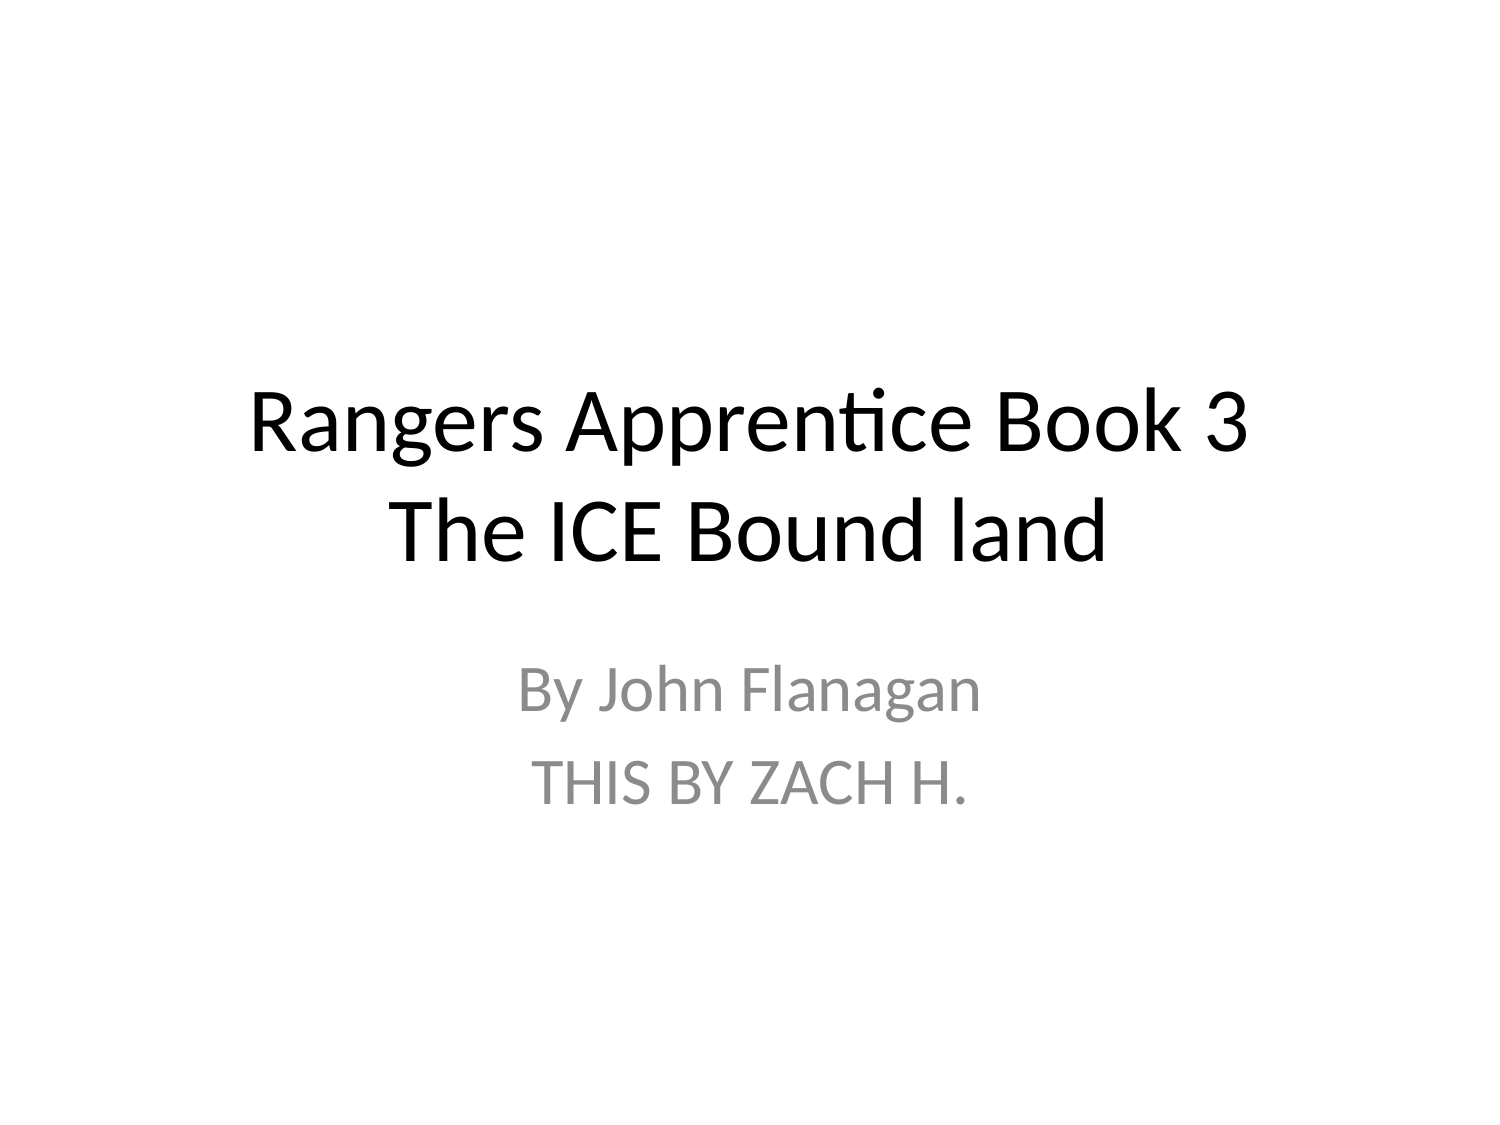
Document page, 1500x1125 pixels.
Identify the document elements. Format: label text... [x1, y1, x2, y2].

title Rangers Apprentice Book 3 The ICE Bound land [112, 349, 1388, 591]
subtitle By John Flanagan THIS BY ZACH H. [225, 637, 1275, 925]
